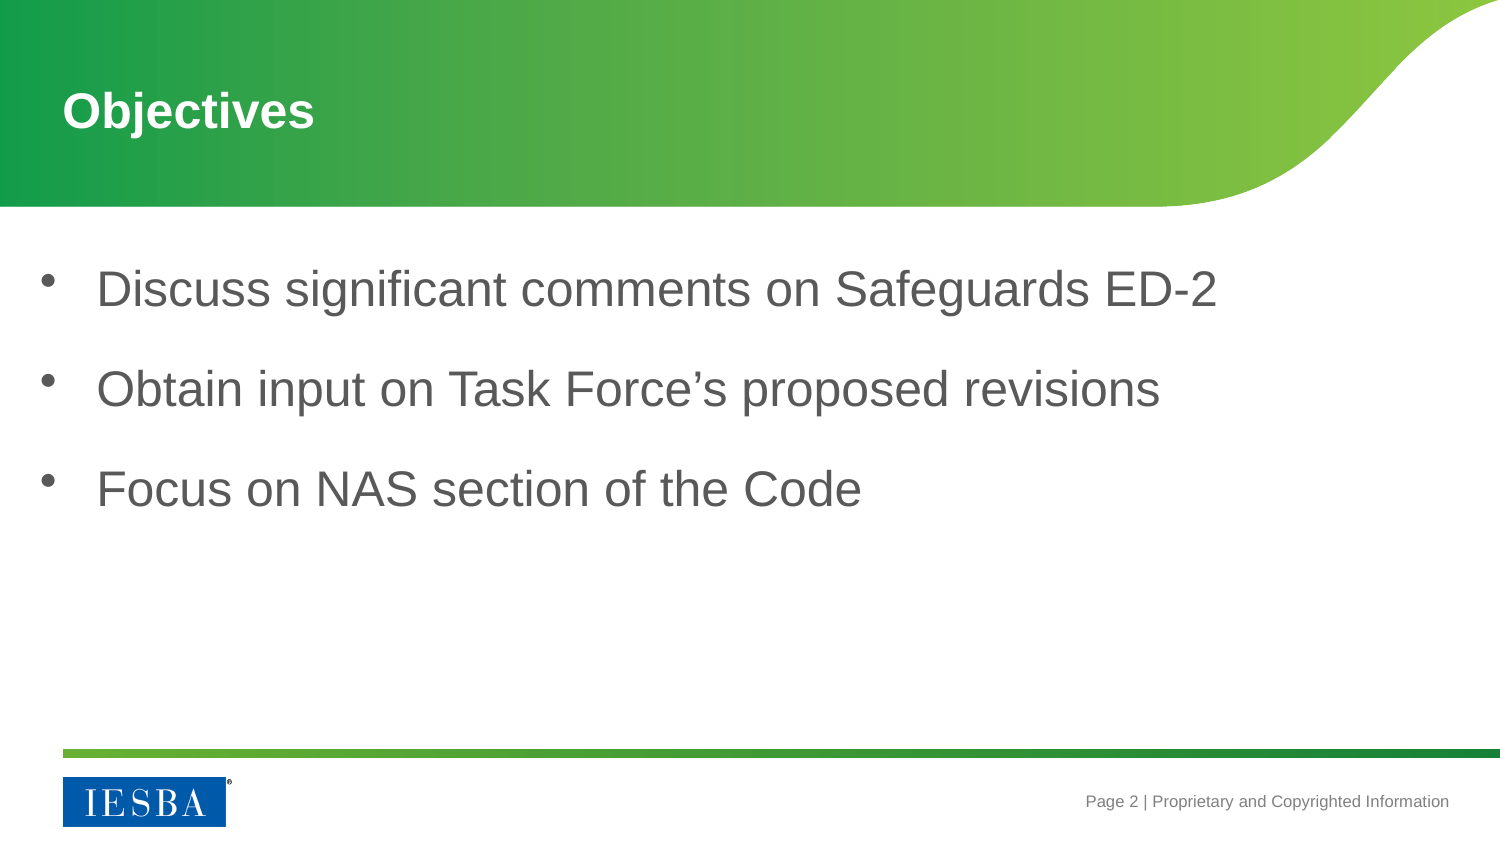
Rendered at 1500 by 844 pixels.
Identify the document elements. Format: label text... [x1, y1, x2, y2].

picture [63, 777, 232, 827]
list Discuss significant comments on Safeguards ED-2 Obtain input on Task Force’s proposed revisions Focus on NAS section of the Code [24, 246, 1475, 747]
title Objectives [62, 75, 1300, 142]
picture [0, 0, 1500, 207]
